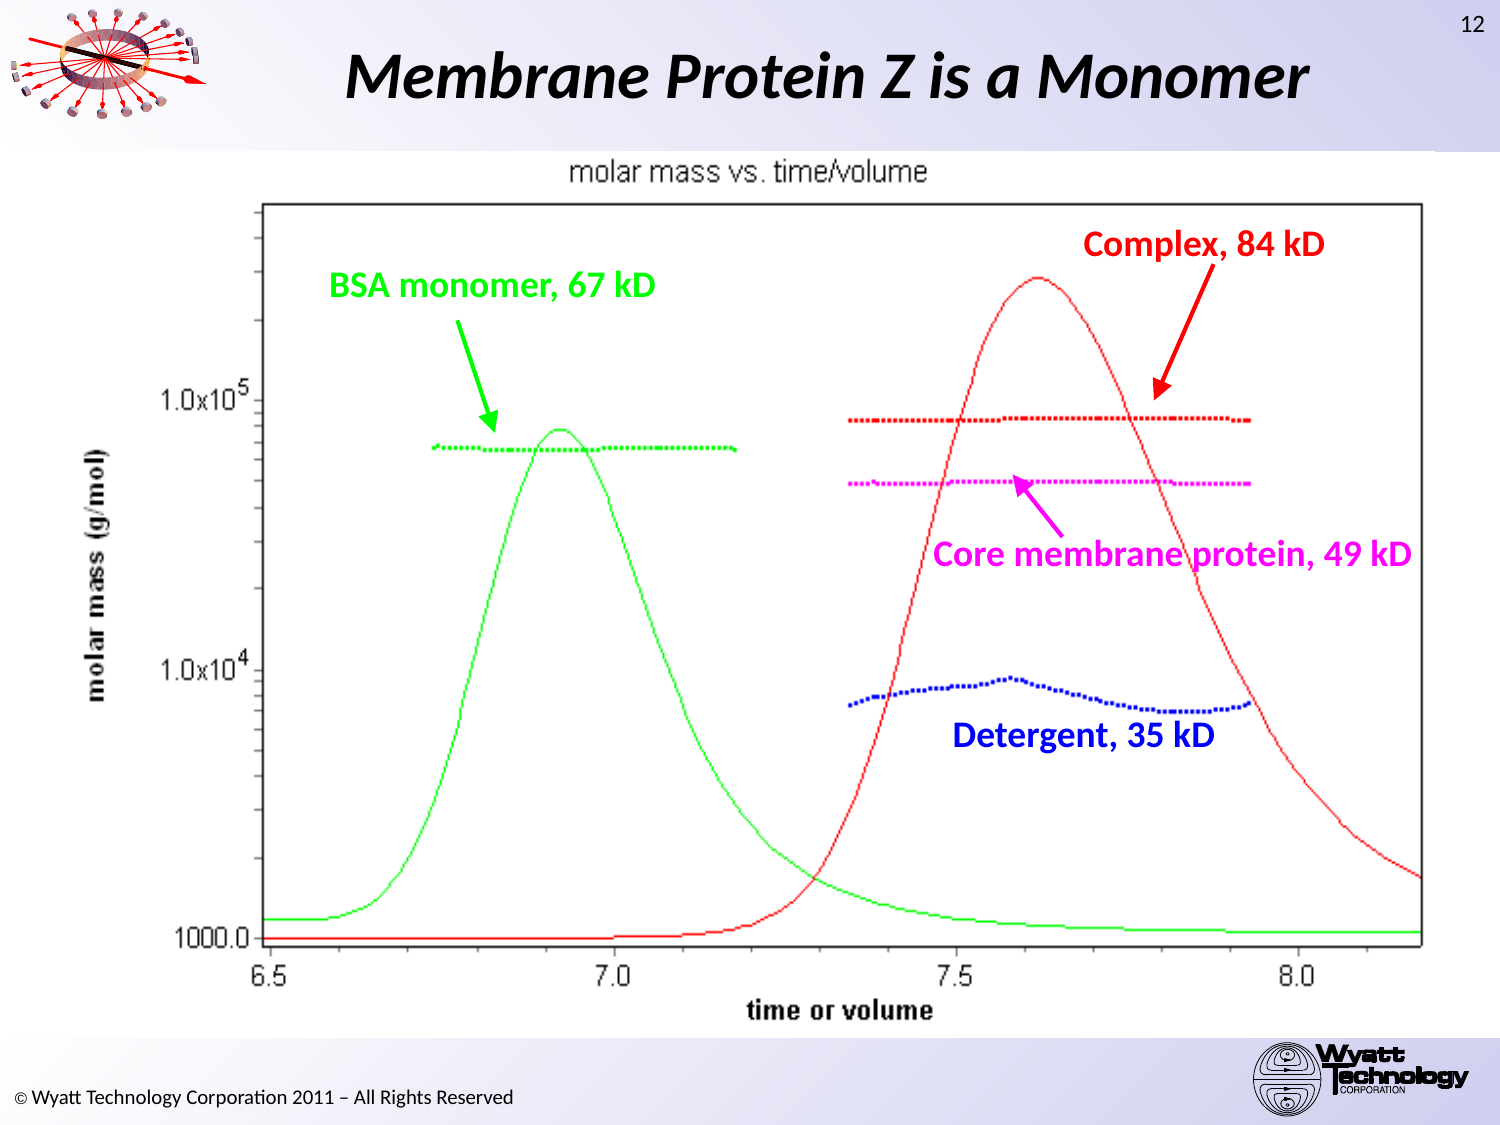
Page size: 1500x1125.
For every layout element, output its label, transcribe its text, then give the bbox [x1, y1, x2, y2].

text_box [916, 474, 1430, 583]
picture [65, 151, 1435, 1035]
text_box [298, 252, 687, 434]
title Membrane Protein Z is a Monomer [217, 25, 1438, 120]
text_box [1054, 211, 1355, 401]
